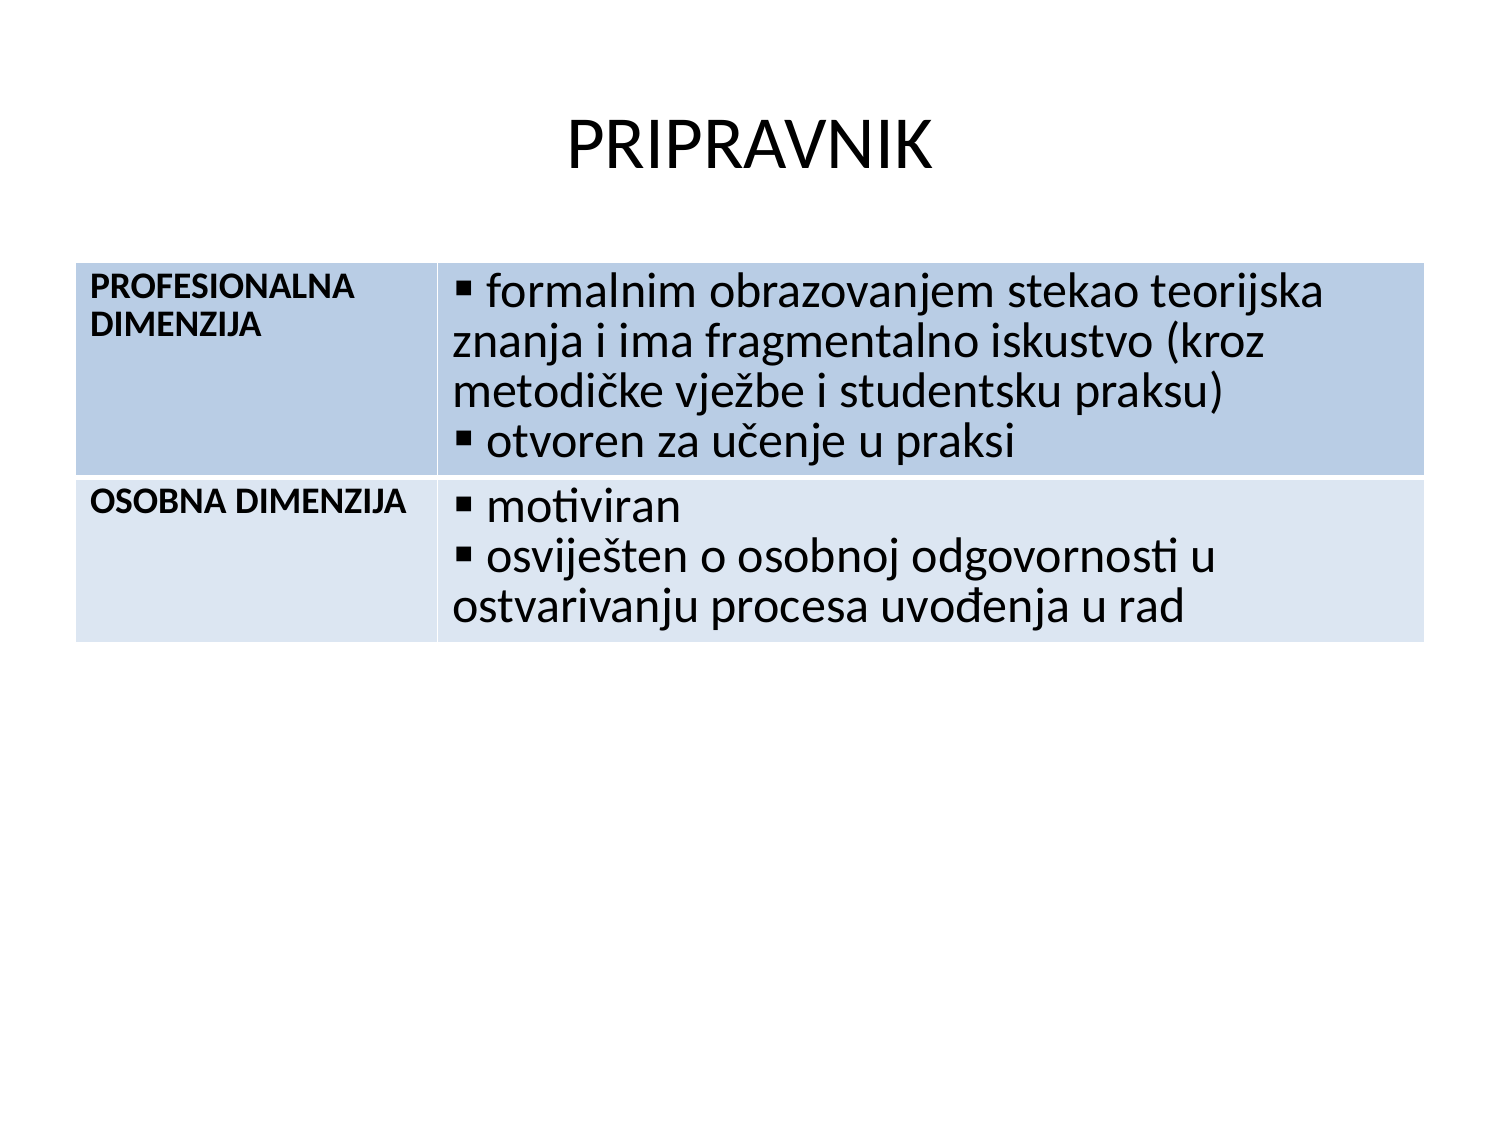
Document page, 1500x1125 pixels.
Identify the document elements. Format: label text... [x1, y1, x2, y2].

table_cell motiviran osviješten o osobnoj odgovornosti u ostvarivanju procesa uvođenja u rad [438, 480, 1424, 642]
table_header PROFESIONALNA DIMENZIJA [76, 263, 437, 475]
table_cell OSOBNA DIMENZIJA [76, 480, 437, 642]
table_header formalnim obrazovanjem stekao teorijska znanja i ima fragmentalno iskustvo (kroz metodičke vježbe i studentsku praksu) otvoren za učenje u praksi [438, 263, 1424, 475]
title PRIPRAVNIK [75, 45, 1425, 233]
